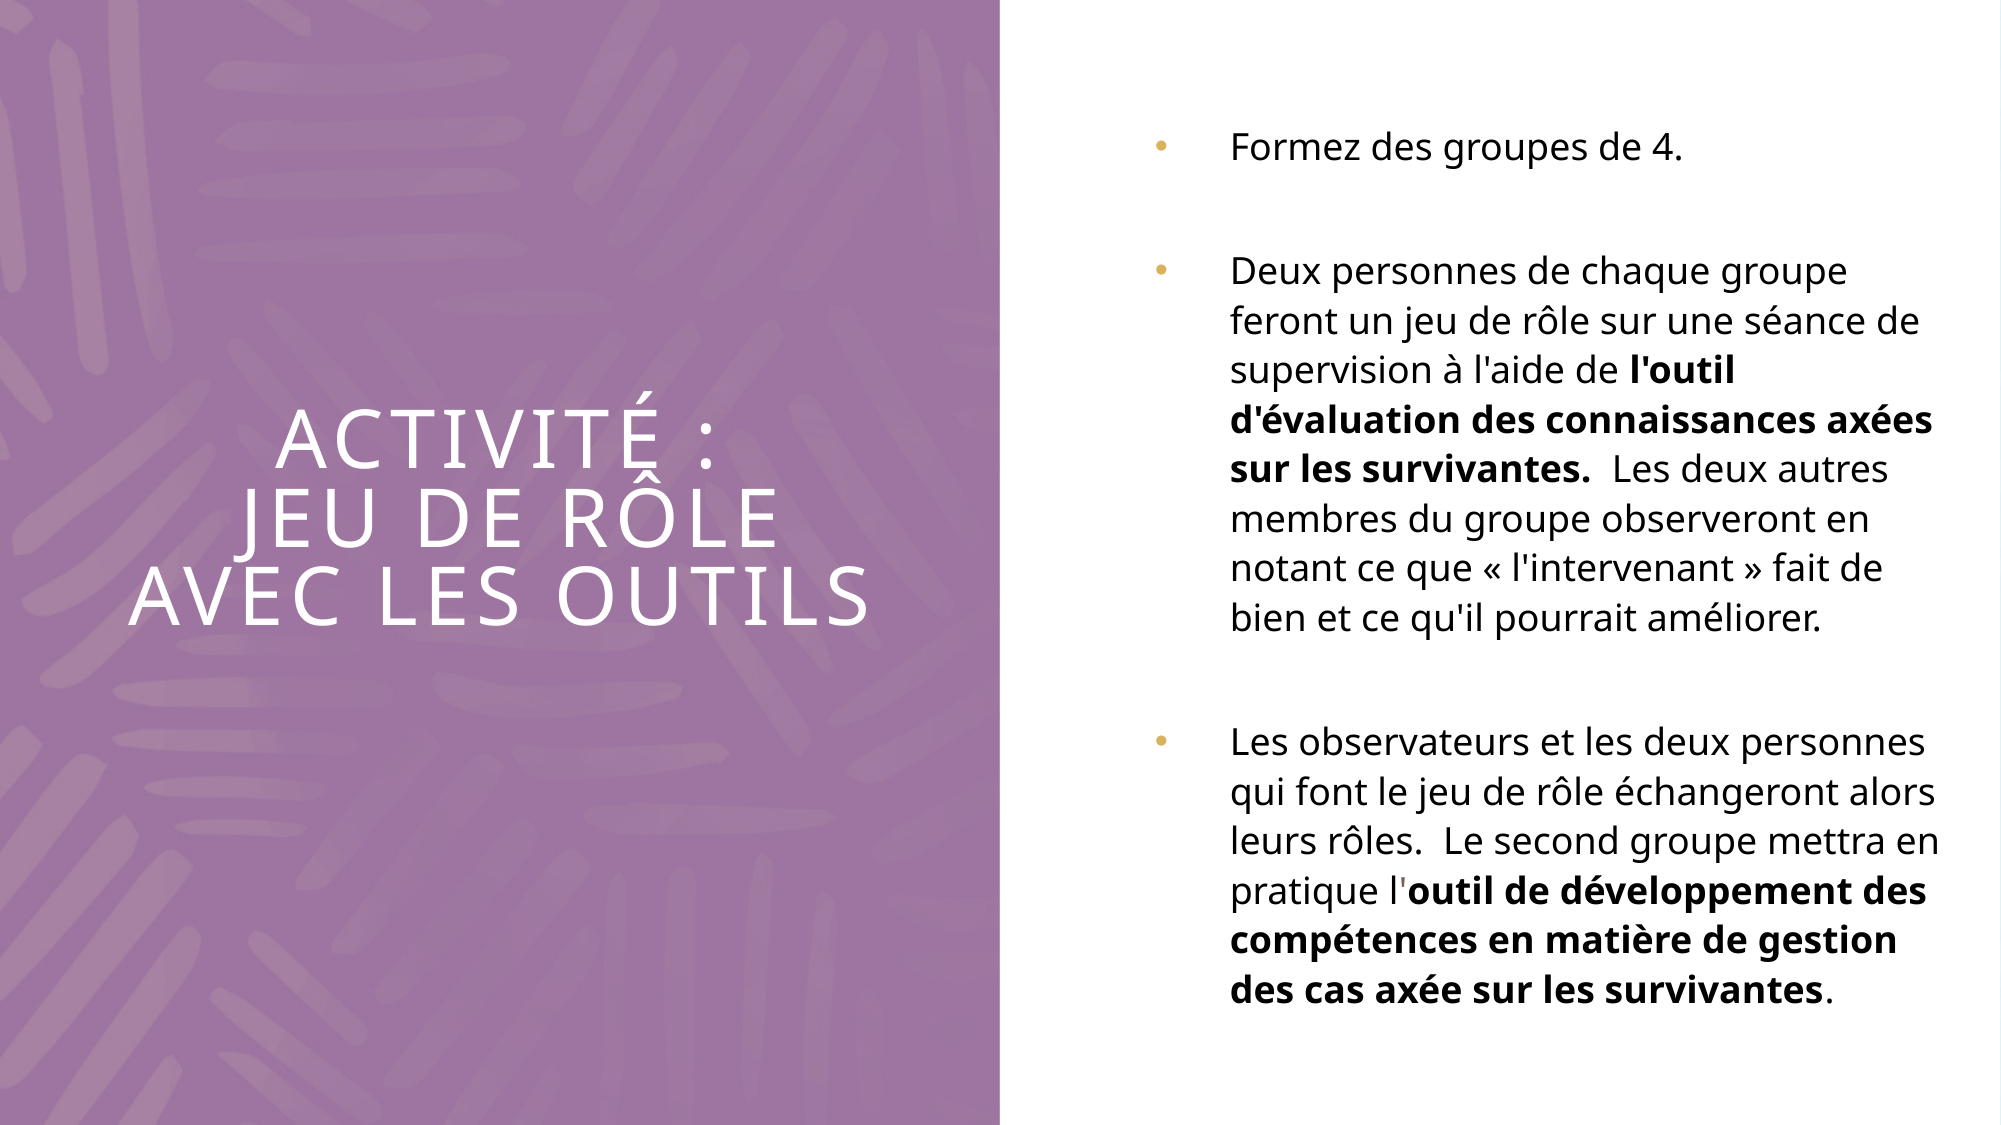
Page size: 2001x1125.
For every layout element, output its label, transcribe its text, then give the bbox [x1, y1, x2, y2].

list Formez des groupes de 4. Deux personnes de chaque groupe feront un jeu de rôle sur une séance de supervision à l'aide de l'outil d'évaluation des connaissances axées sur les survivantes. Les deux autres membres du groupe observeront en notant ce que « l'intervenant » fait de bien et ce qu'il pourrait améliorer. Les observateurs et les deux personnes qui font le jeu de rôle échangeront alors leurs rôles. Le second groupe mettra en pratique l'outil de développement des compétences en matière de gestion des cas axée sur les survivantes. [1147, 211, 1951, 1042]
title Activité : Jeu de rôle avec les outils [108, 396, 892, 651]
picture [0, 0, 2001, 1125]
